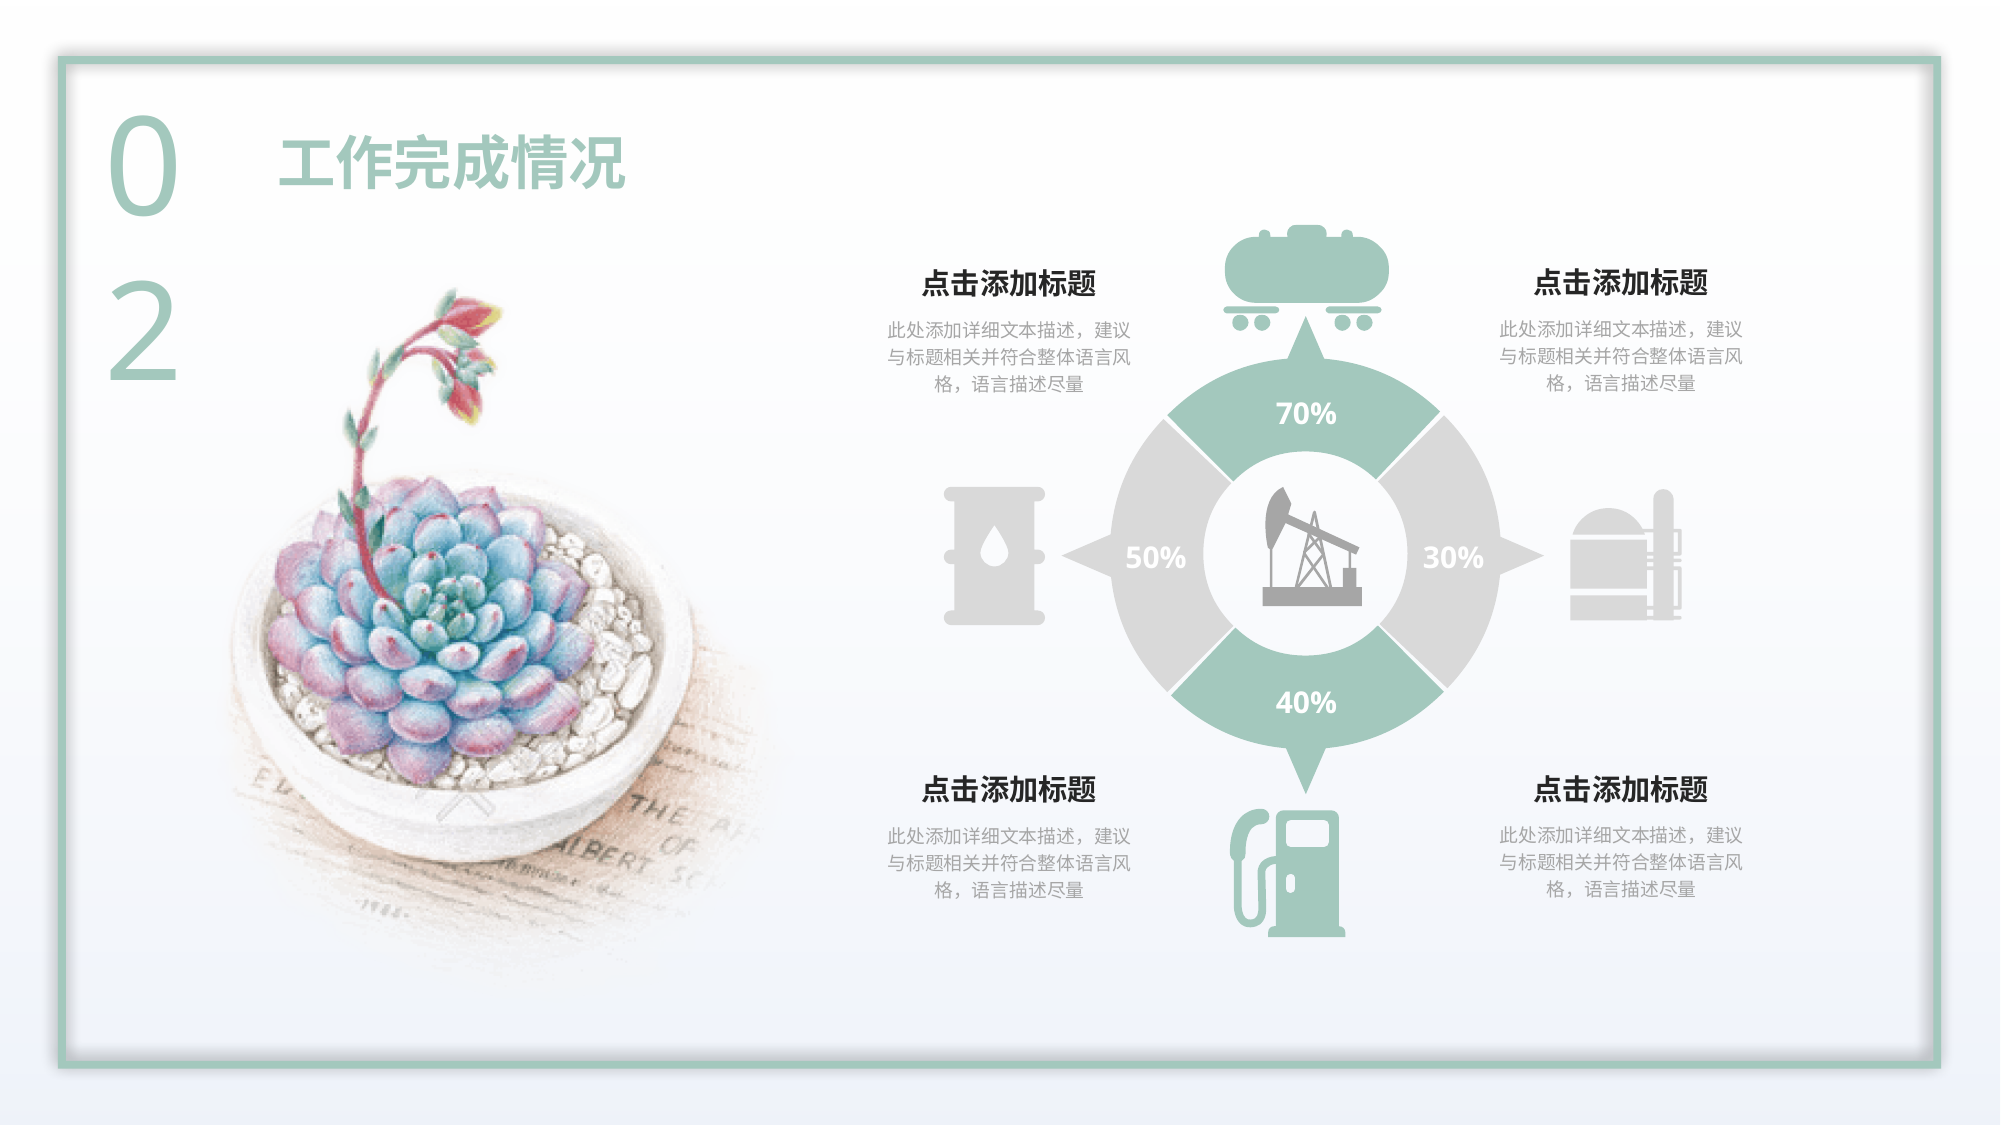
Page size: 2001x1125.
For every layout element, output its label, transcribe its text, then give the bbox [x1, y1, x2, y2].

picture [108, 242, 856, 1059]
text_box 02 [89, 70, 257, 415]
text_box 工作完成情况 [262, 118, 652, 204]
text_box 此处添加详细文本描述，建议与标题相关并符合整体语言风格，语言描述尽量 [1682, 313, 1746, 395]
text_box 点击添加标题 [1682, 257, 1710, 300]
text_box 点击添加标题 [921, 764, 943, 807]
text_box 点击添加标题 [921, 258, 943, 301]
text_box 此处添加详细文本描述，建议与标题相关并符合整体语言风格，语言描述尽量 [1682, 819, 1746, 901]
text_box 此处添加详细文本描述，建议与标题相关并符合整体语言风格，语言描述尽量 [885, 820, 943, 901]
text_box 点击添加标题 [1682, 763, 1710, 806]
text_box 此处添加详细文本描述，建议与标题相关并符合整体语言风格，语言描述尽量 [885, 314, 943, 396]
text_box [943, 224, 1682, 938]
